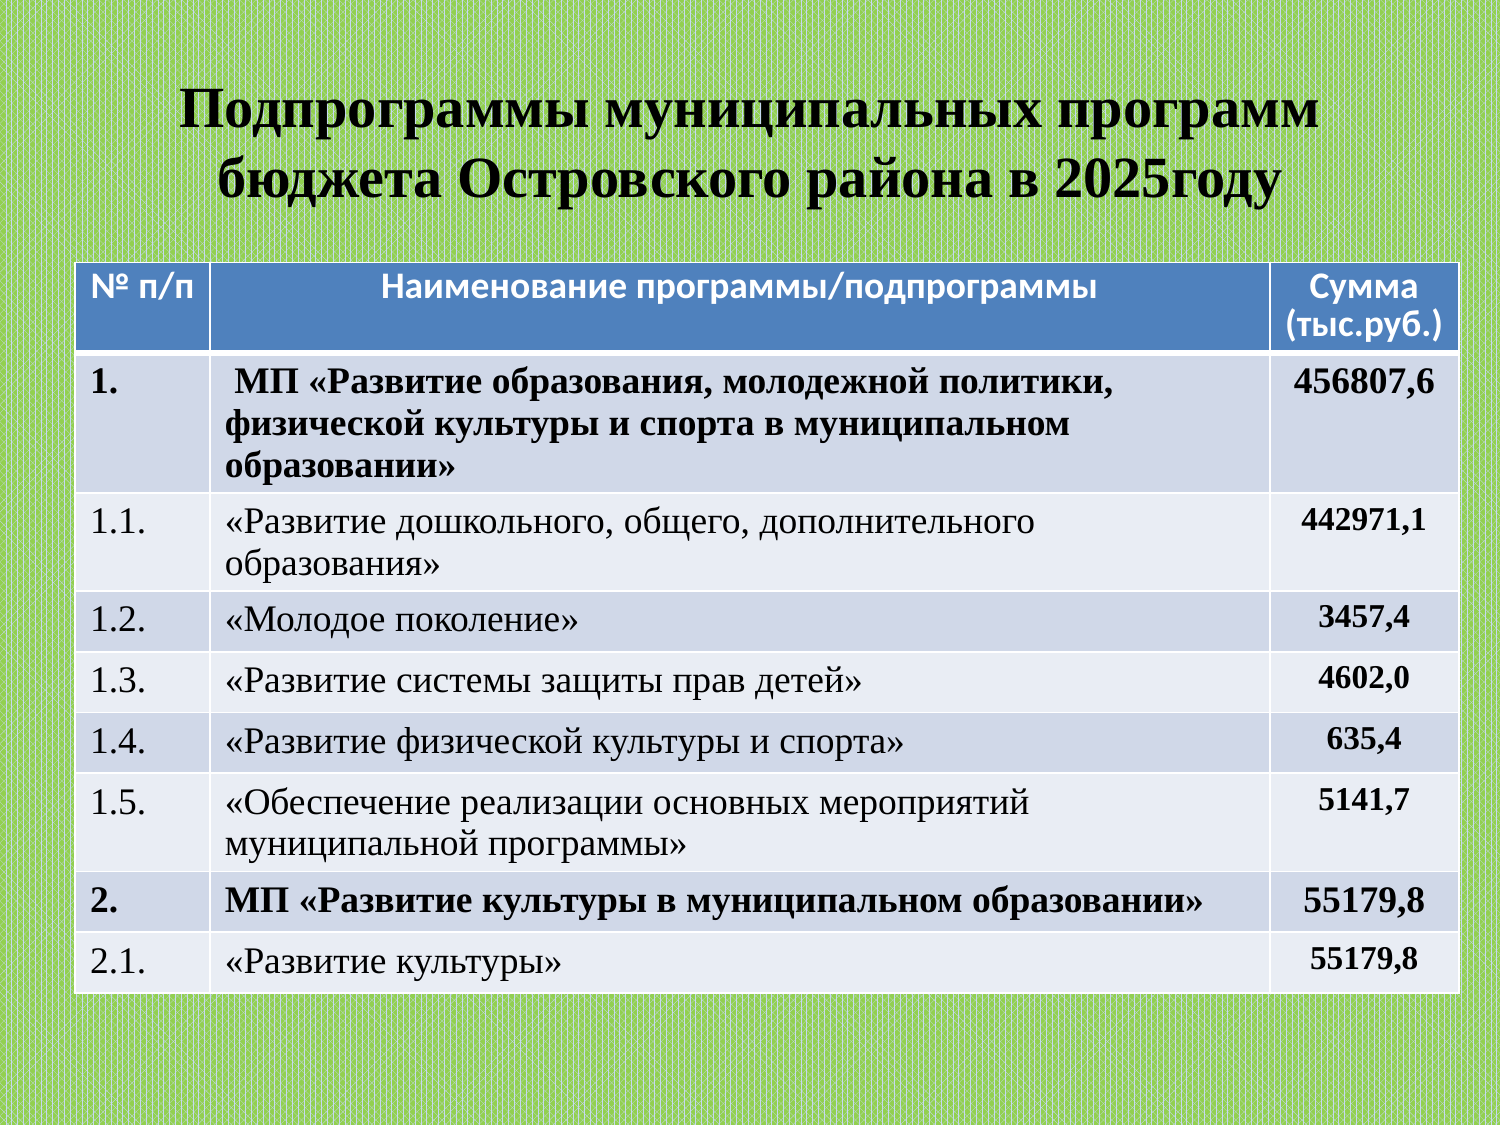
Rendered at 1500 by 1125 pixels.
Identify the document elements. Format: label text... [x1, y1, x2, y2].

table_cell 456807,6 [1271, 356, 1458, 492]
table_cell 1.2. [76, 592, 209, 651]
table_cell МП «Развитие образования, молодежной политики, физической культуры и спорта в муниципальном образовании» [211, 356, 1269, 492]
table_cell «Обеспечение реализации основных мероприятий муниципальной программы» [211, 774, 1269, 871]
table_cell 55179,8 [1271, 933, 1458, 992]
table_cell 2.1. [76, 933, 209, 992]
table_cell 1. [76, 356, 209, 492]
table_cell «Развитие физической культуры и спорта» [211, 713, 1269, 772]
table_cell МП «Развитие культуры в муниципальном образовании» [211, 872, 1269, 931]
table_cell «Развитие системы защиты прав детей» [211, 653, 1269, 712]
table_cell 1.5. [76, 774, 209, 871]
table_cell 1.1. [76, 494, 209, 590]
table_cell 1.3. [76, 653, 209, 712]
table_header Сумма (тыс.руб.) [1271, 263, 1458, 350]
table_cell «Молодое поколение» [211, 592, 1269, 651]
table_cell 635,4 [1271, 713, 1458, 772]
table_header № п/п [76, 263, 209, 350]
table_cell «Развитие культуры» [211, 933, 1269, 992]
table_header Наименование программы/подпрограммы [211, 263, 1269, 350]
table_cell «Развитие дошкольного, общего, дополнительного образования» [211, 494, 1269, 590]
table_cell 1.4. [76, 713, 209, 772]
table_cell 4602,0 [1271, 653, 1458, 712]
table_cell 3457,4 [1271, 592, 1458, 651]
table_cell 55179,8 [1271, 872, 1458, 931]
title Подпрограммы муниципальных программ бюджета Островского района в 2025году [74, 44, 1426, 233]
table_cell 442971,1 [1271, 494, 1458, 590]
table_cell 5141,7 [1271, 774, 1458, 871]
table_cell 2. [76, 872, 209, 931]
